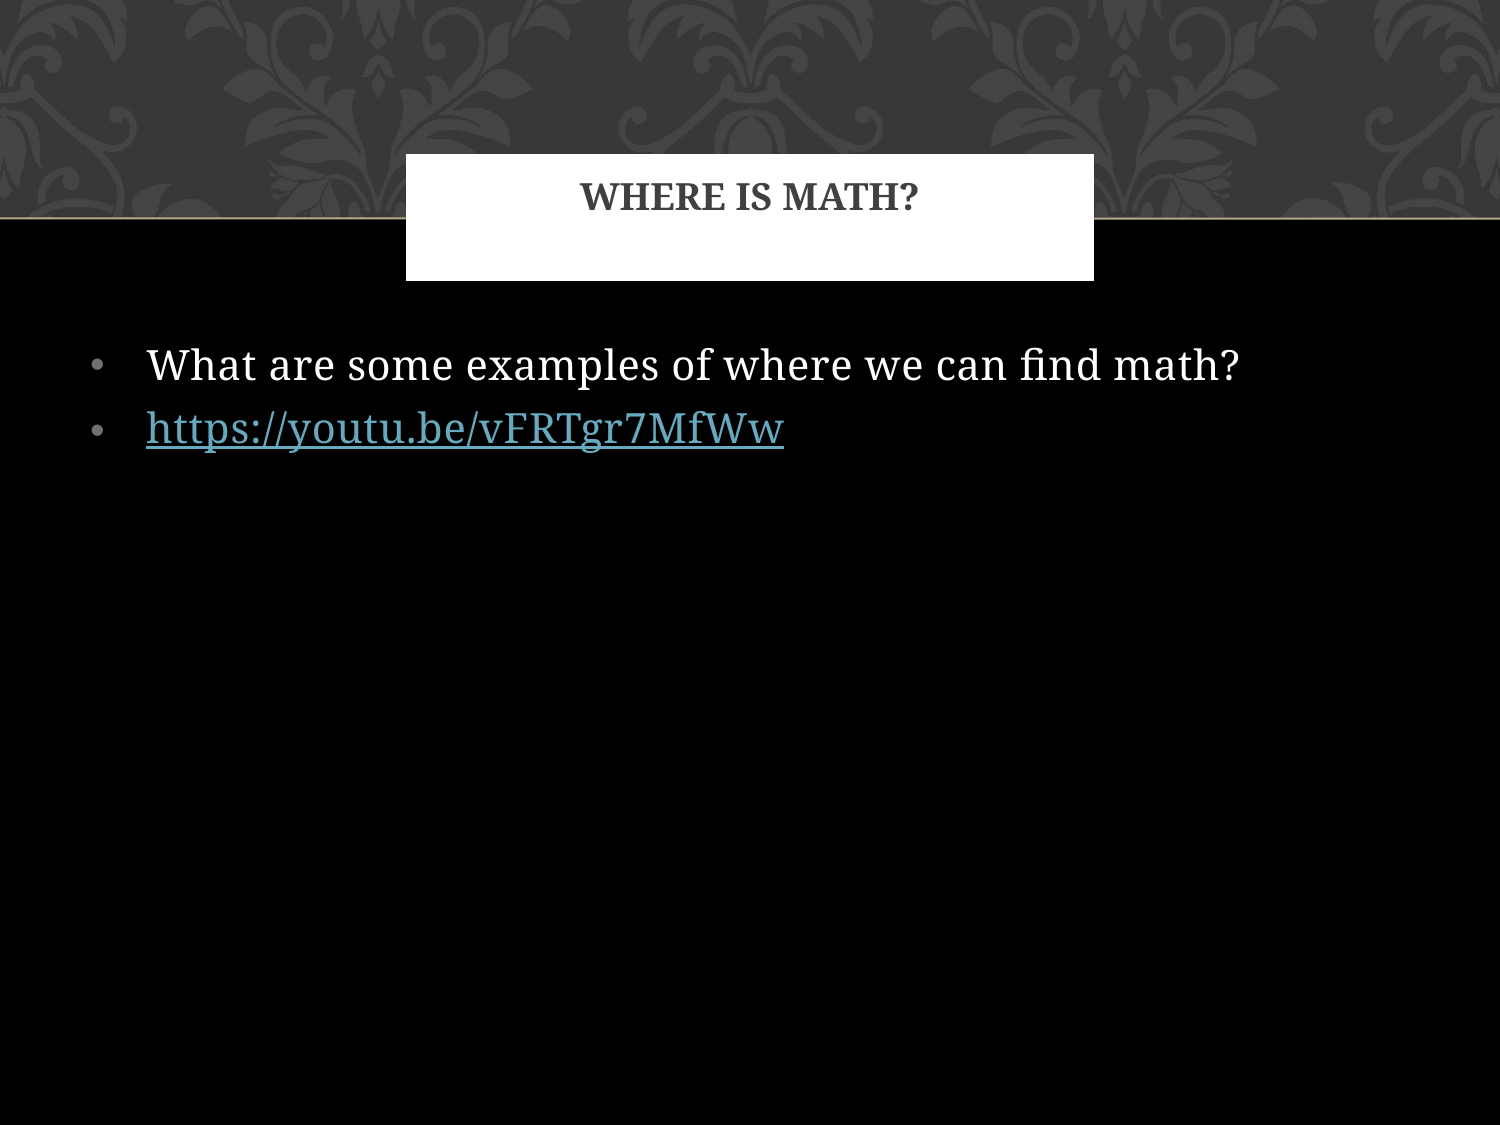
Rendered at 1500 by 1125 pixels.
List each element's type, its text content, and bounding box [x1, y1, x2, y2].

list What are some examples of where we can find math? https://youtu.be/vFRTgr7MfWw [75, 331, 1425, 1000]
title Where is math? [406, 154, 1094, 281]
